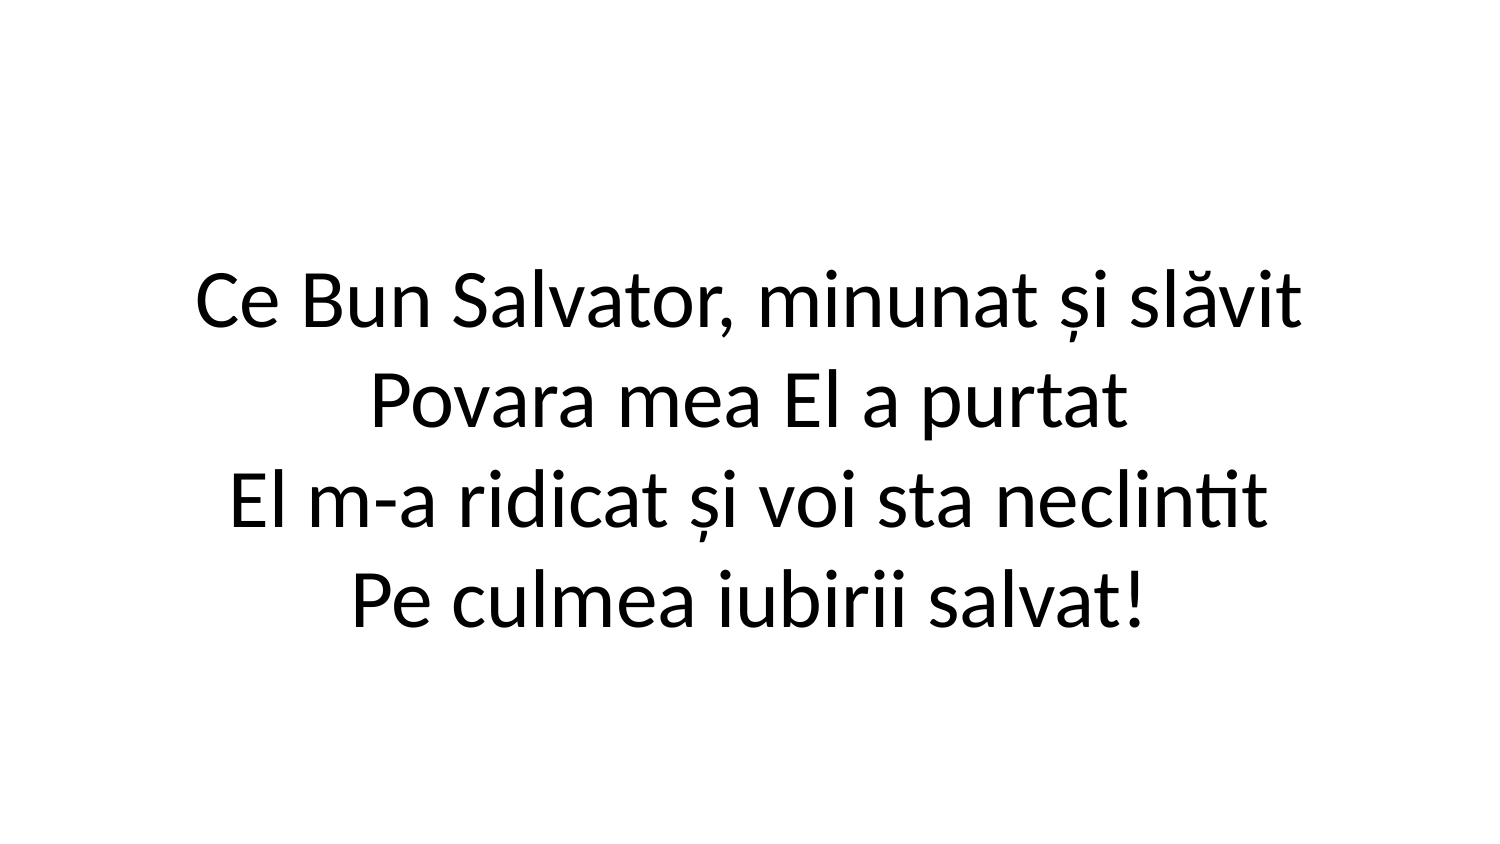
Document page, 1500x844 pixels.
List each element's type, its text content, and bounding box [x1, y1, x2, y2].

text_box Ce Bun Salvator, minunat și slăvit Povara mea El a purtat El m-a ridicat și voi sta neclintit Pe culmea iubirii salvat! [180, 192, 1320, 652]
